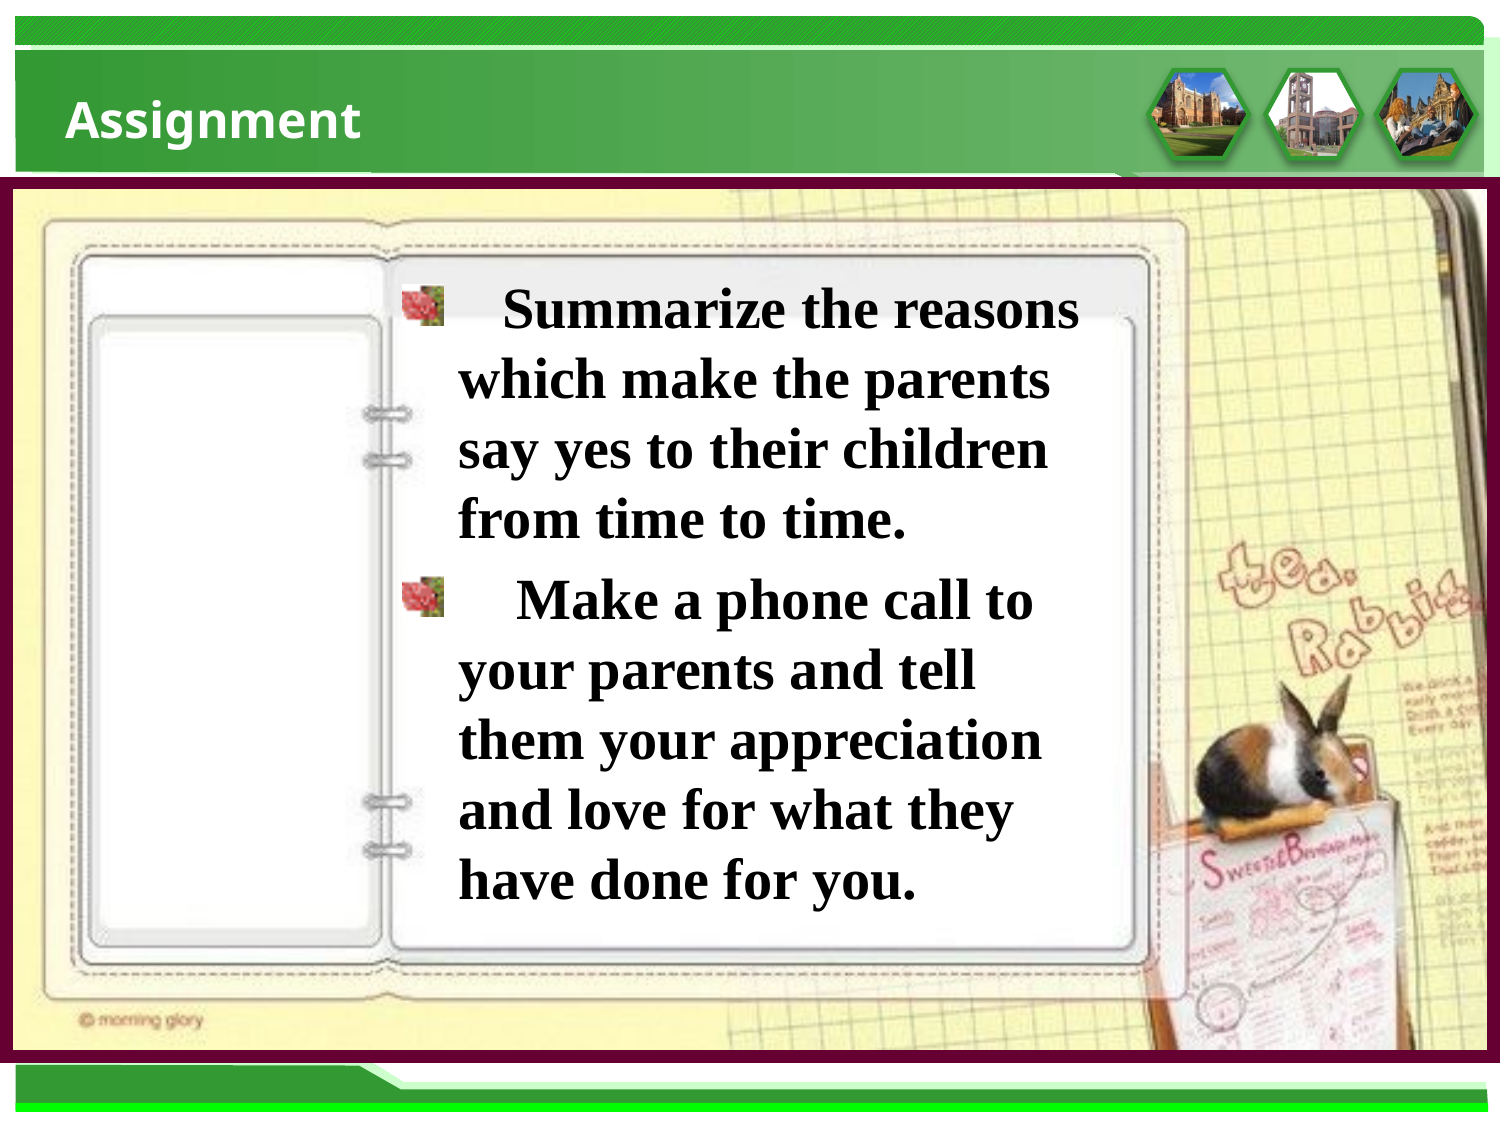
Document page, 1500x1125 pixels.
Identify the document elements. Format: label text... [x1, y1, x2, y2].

picture [1380, 73, 1473, 155]
picture [1291, 73, 1358, 155]
title Assignment [49, 74, 1326, 163]
picture [12, 189, 1488, 1051]
